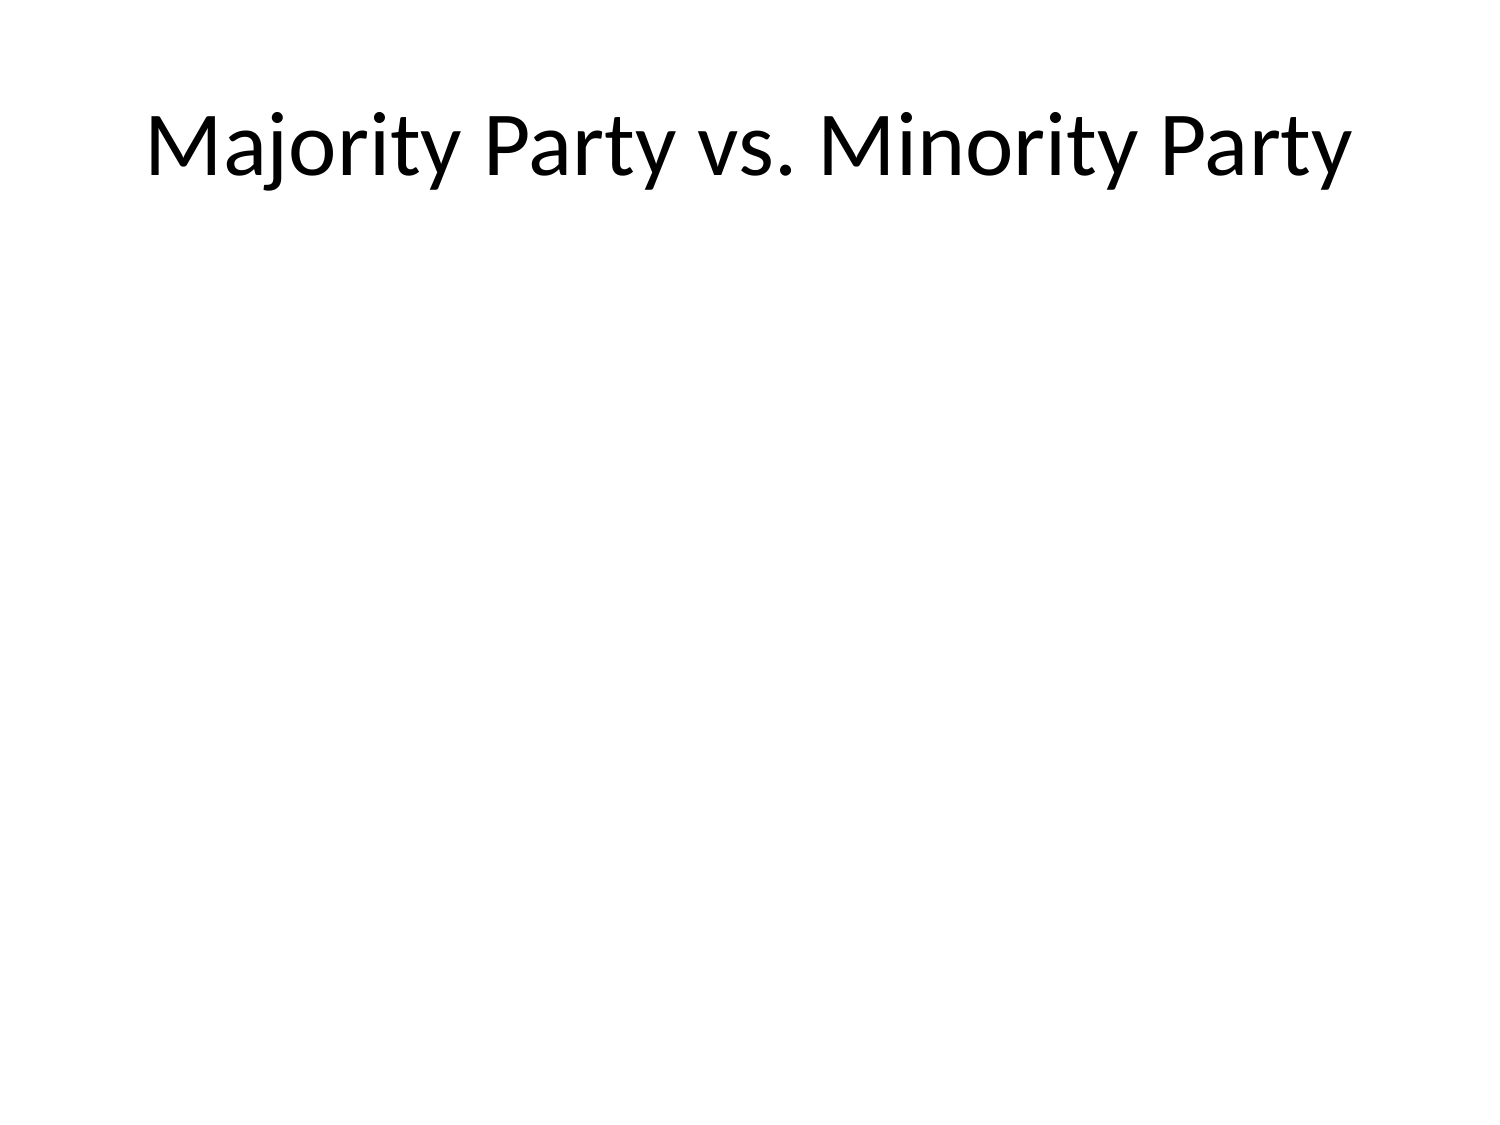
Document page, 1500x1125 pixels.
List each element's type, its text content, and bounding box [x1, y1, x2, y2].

title Majority Party vs. Minority Party [75, 45, 1425, 233]
